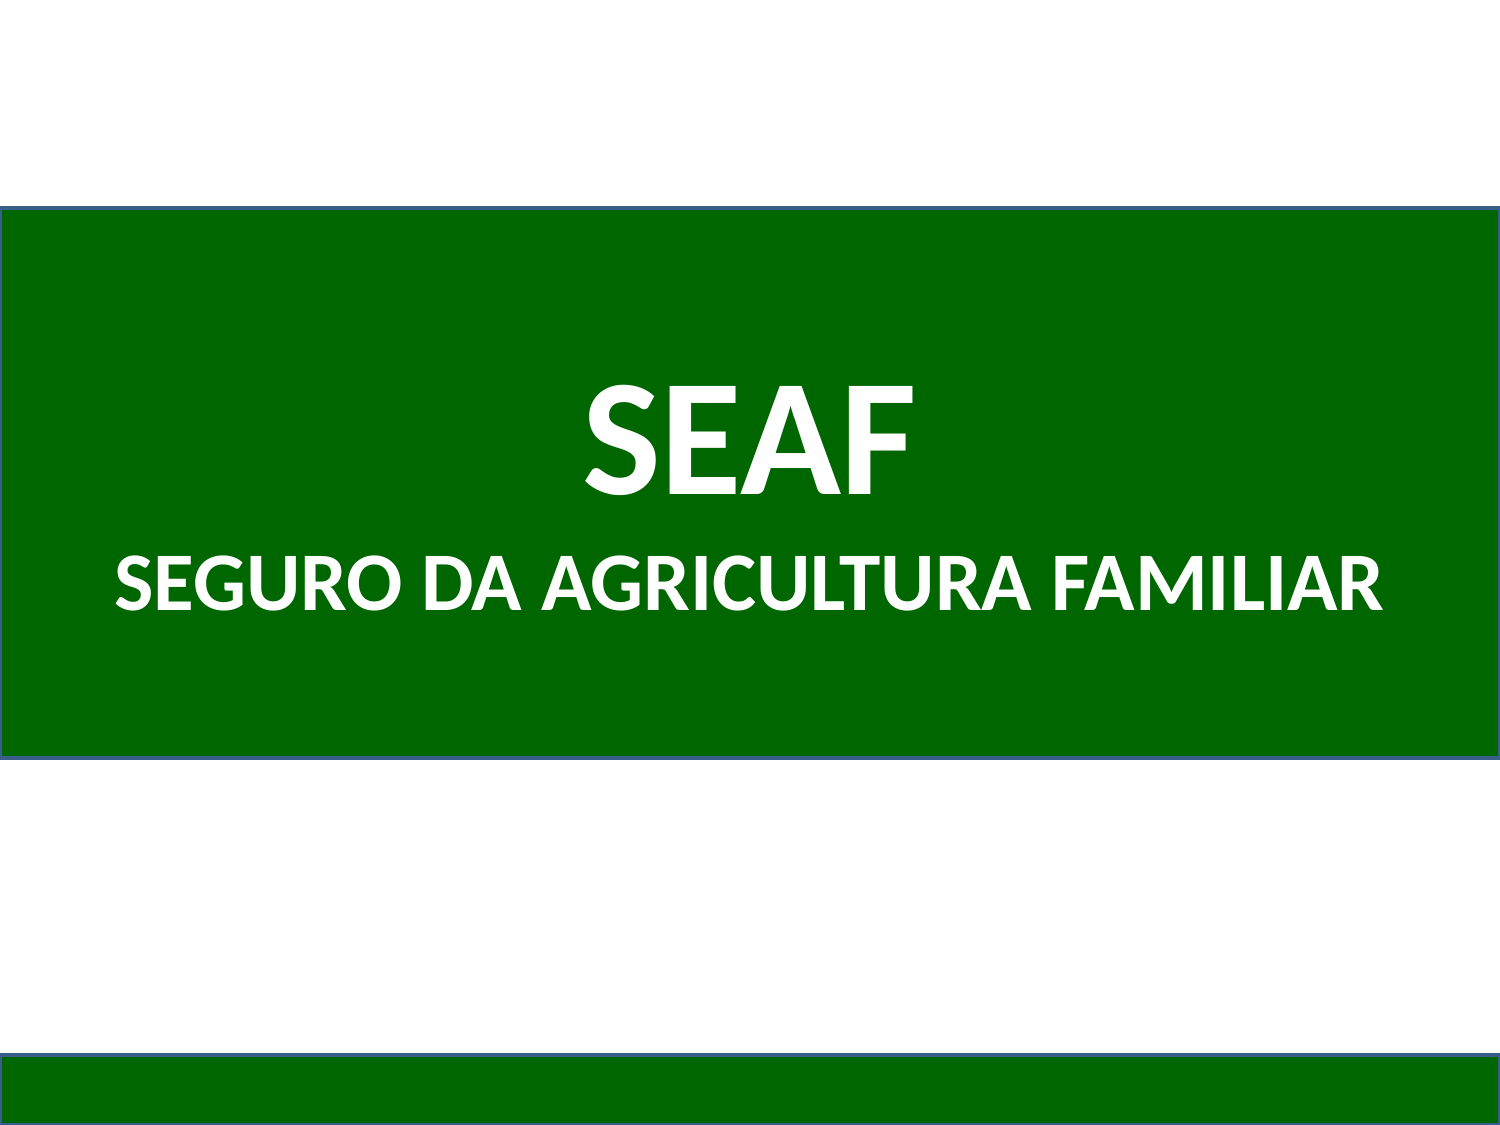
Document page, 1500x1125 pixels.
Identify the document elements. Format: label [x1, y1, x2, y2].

text_box [0, 1055, 1500, 1125]
text_box [0, 207, 1500, 759]
